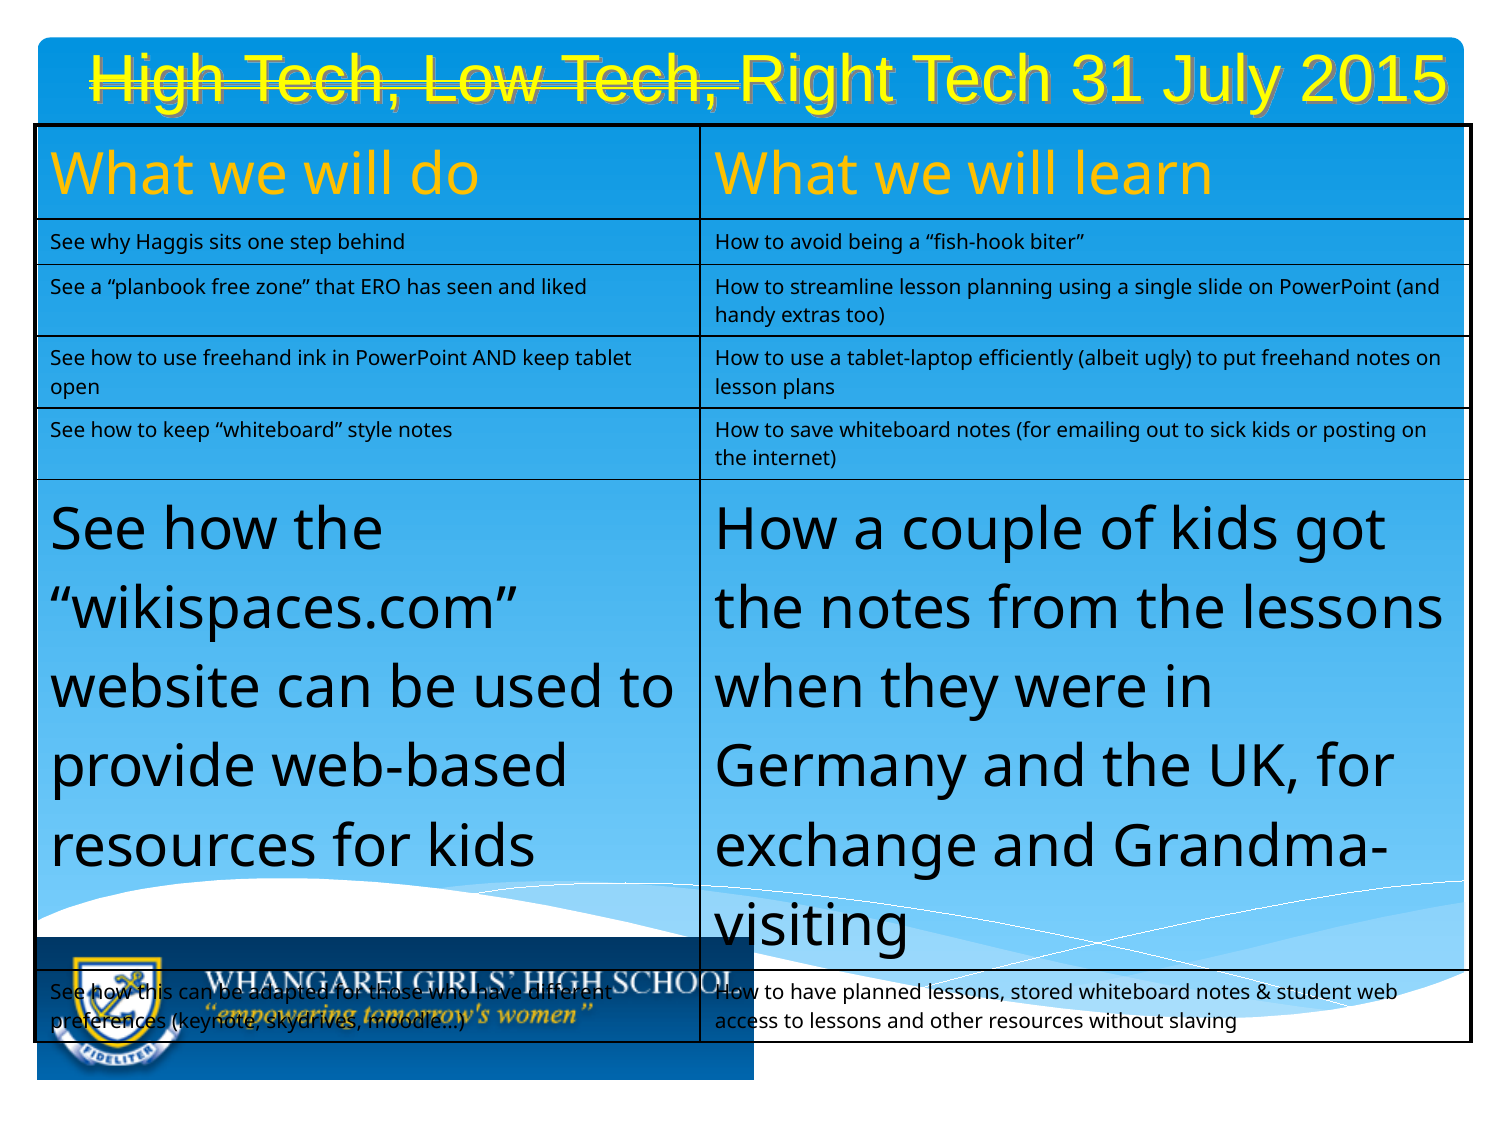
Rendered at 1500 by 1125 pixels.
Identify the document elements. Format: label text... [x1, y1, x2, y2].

table_cell How to use a tablet-laptop efficiently (albeit ugly) to put freehand notes on lesson plans [701, 337, 1469, 407]
table_cell See a “planbook free zone” that ERO has seen and liked [37, 265, 699, 335]
table_cell See why Haggis sits one step behind [37, 220, 699, 264]
text_box High Tech, Low Tech, Right Tech 31 July 2015 [49, 24, 1488, 125]
table_cell See how the “wikispaces.com” website can be used to provide web-based resources for kids [37, 480, 699, 936]
table_cell How to have planned lessons, stored whiteboard notes & student web access to lessons and other resources without slaving [759, 971, 1469, 1041]
table_cell See how to use freehand ink in PowerPoint AND keep tablet open [37, 337, 699, 407]
table_cell How to avoid being a “fish-hook biter” [701, 220, 1469, 264]
table_cell How to streamline lesson planning using a single slide on PowerPoint (and handy extras too) [701, 265, 1469, 335]
table_cell How a couple of kids got the notes from the lessons when they were in Germany and the UK, for exchange and Grandma-visiting [701, 480, 1469, 969]
picture [37, 937, 754, 1080]
table_cell How to save whiteboard notes (for emailing out to sick kids or posting on the internet) [701, 409, 1469, 479]
table_header What we will learn [701, 127, 1469, 218]
table_header What we will do [37, 127, 699, 218]
table_cell See how to keep “whiteboard” style notes [37, 409, 699, 479]
